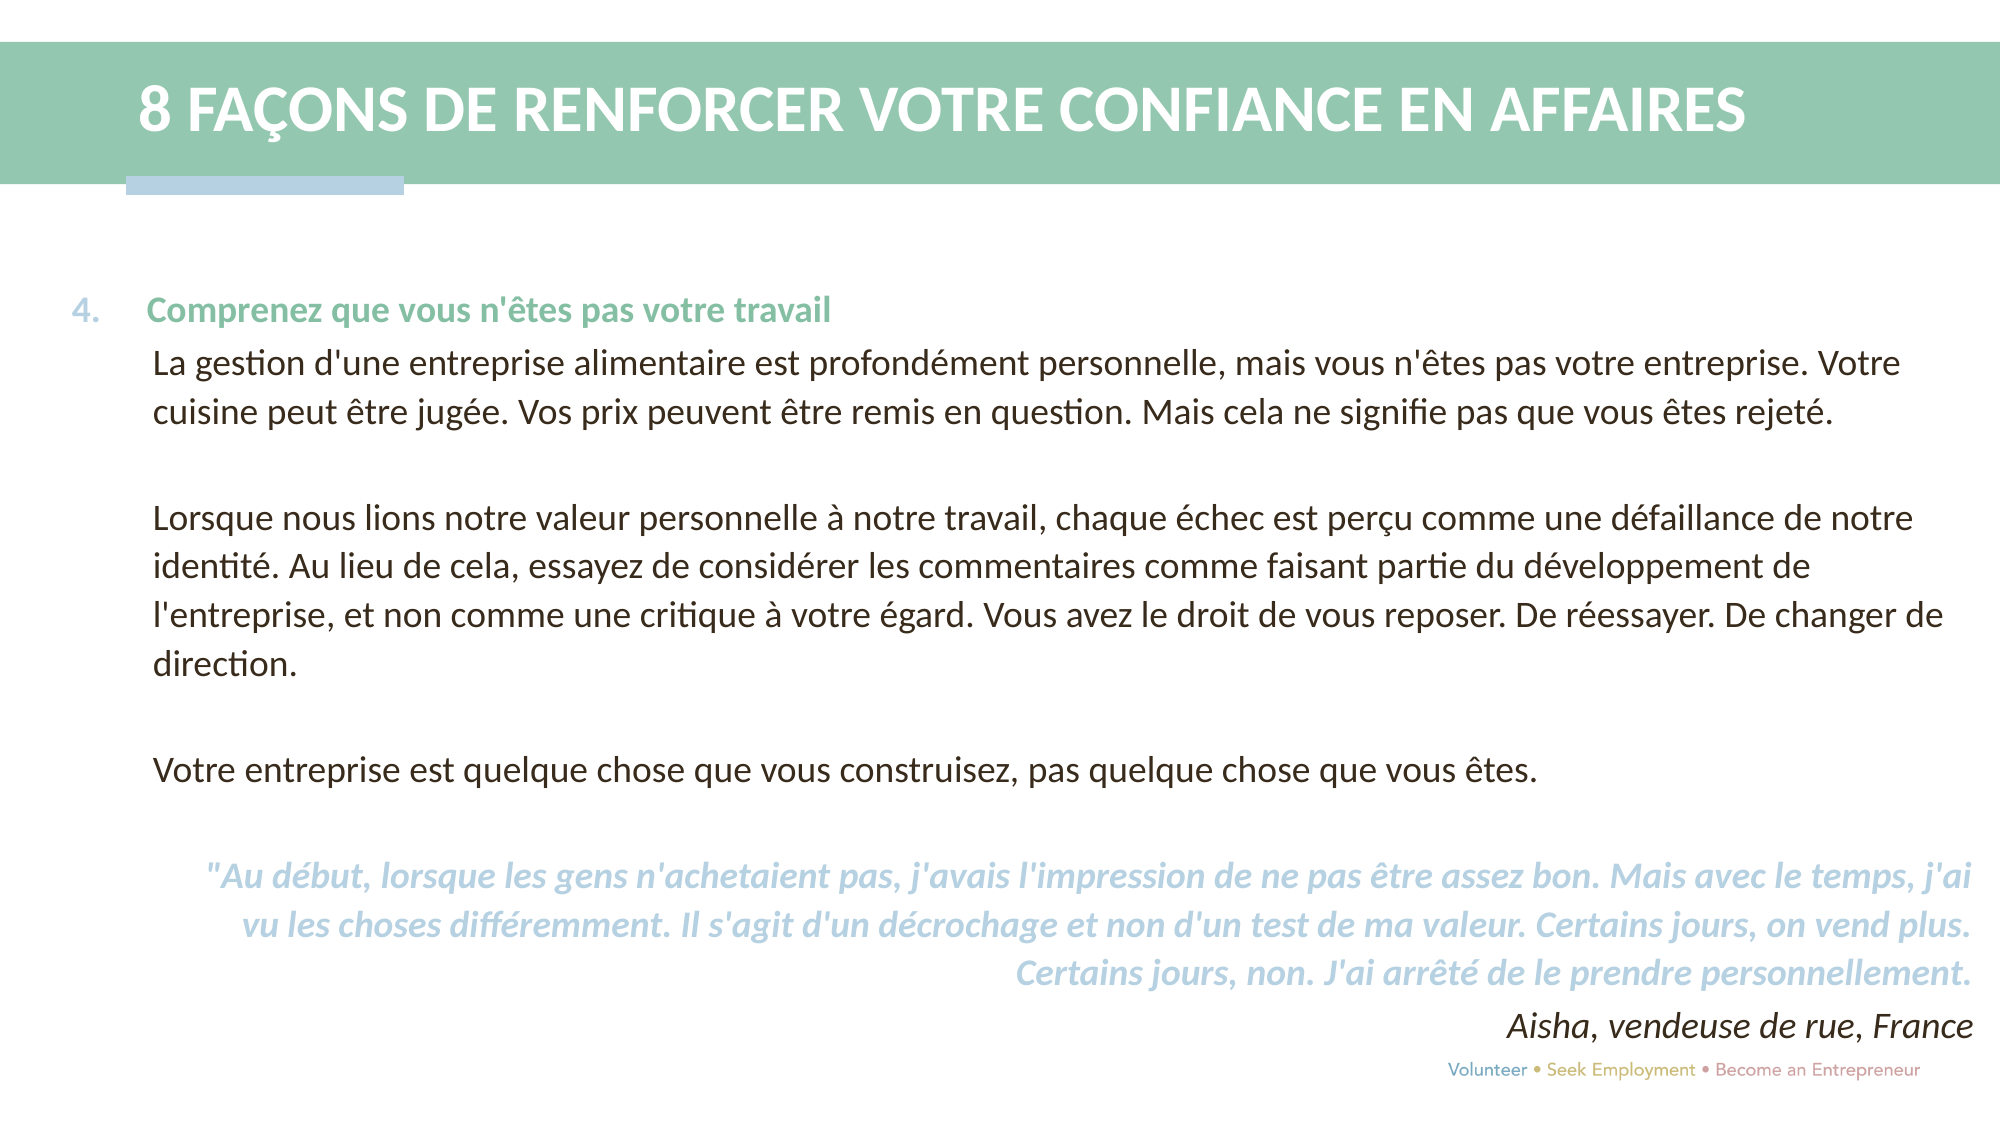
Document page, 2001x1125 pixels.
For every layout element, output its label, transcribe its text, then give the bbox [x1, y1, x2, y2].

list Comprenez que vous n'êtes pas votre travail La gestion d'une entreprise alimentaire est profondément personnelle, mais vous n'êtes pas votre entreprise. Votre cuisine peut être jugée. Vos prix peuvent être remis en question. Mais cela ne signifie pas que vous êtes rejeté. Lorsque nous lions notre valeur personnelle à notre travail, chaque échec est perçu comme une défaillance de notre identité. Au lieu de cela, essayez de considérer les commentaires comme faisant partie du développement de l'entreprise, et non comme une critique à votre égard. Vous avez le droit de vous reposer. De réessayer. De changer de direction. Votre entreprise est quelque chose que vous construisez, pas quelque chose que vous êtes. "Au début, lorsque les gens n'achetaient pas, j'avais l'impression de ne pas être assez bon. Mais avec le temps, j'ai vu les choses différemment. Il s'agit d'un décrochage et non d'un test de ma valeur. Certains jours, on vend plus. Certains jours, non. J'ai arrêté de le prendre personnellement. Aisha, vendeuse de rue, France [56, 220, 1990, 967]
picture [1418, 1046, 1971, 1103]
list 8 FAÇONS DE RENFORCER VOTRE CONFIANCE EN AFFAIRES [123, 51, 1913, 170]
